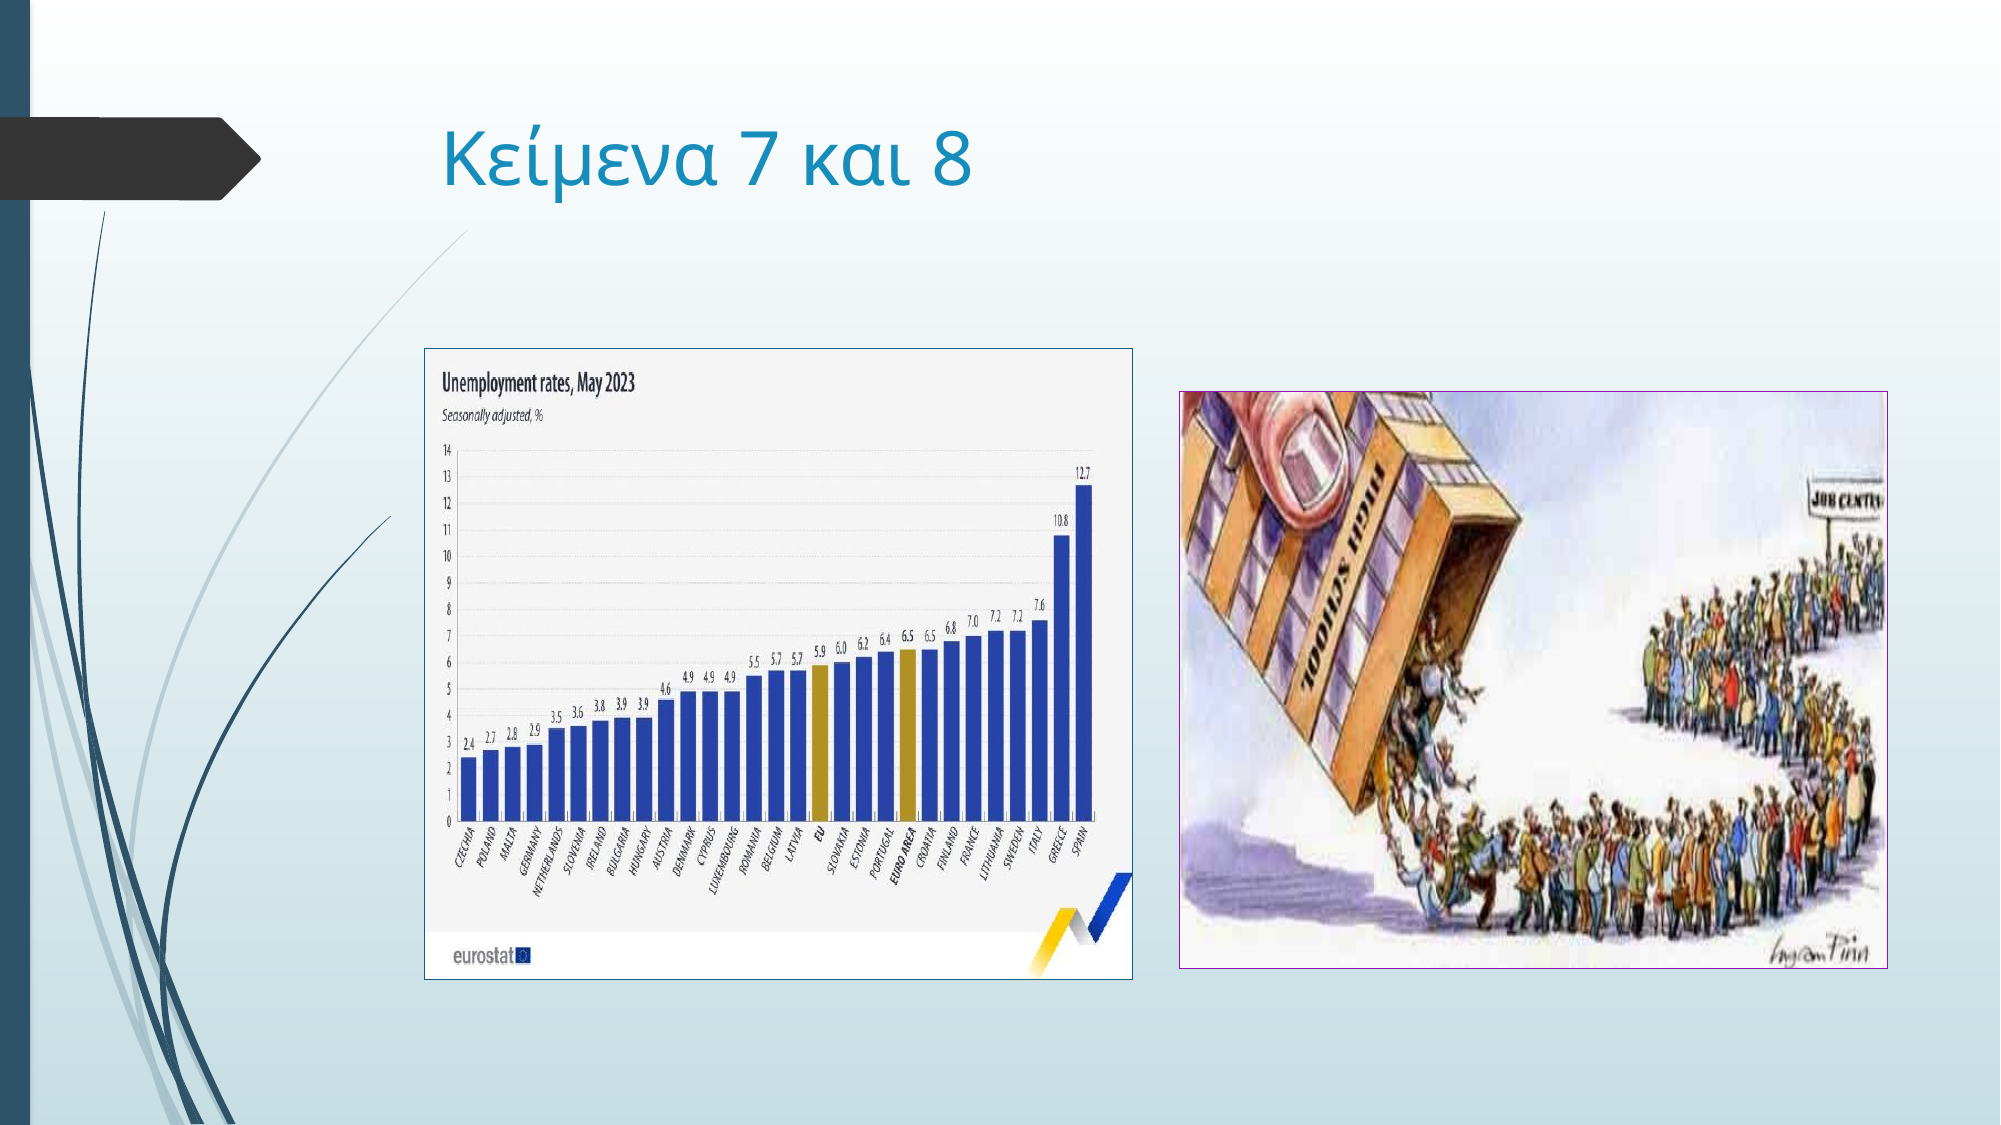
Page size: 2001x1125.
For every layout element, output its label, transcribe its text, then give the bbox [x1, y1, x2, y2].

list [1179, 391, 1888, 970]
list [424, 348, 1133, 980]
title Κείμενα 7 και 8 [425, 102, 1888, 313]
